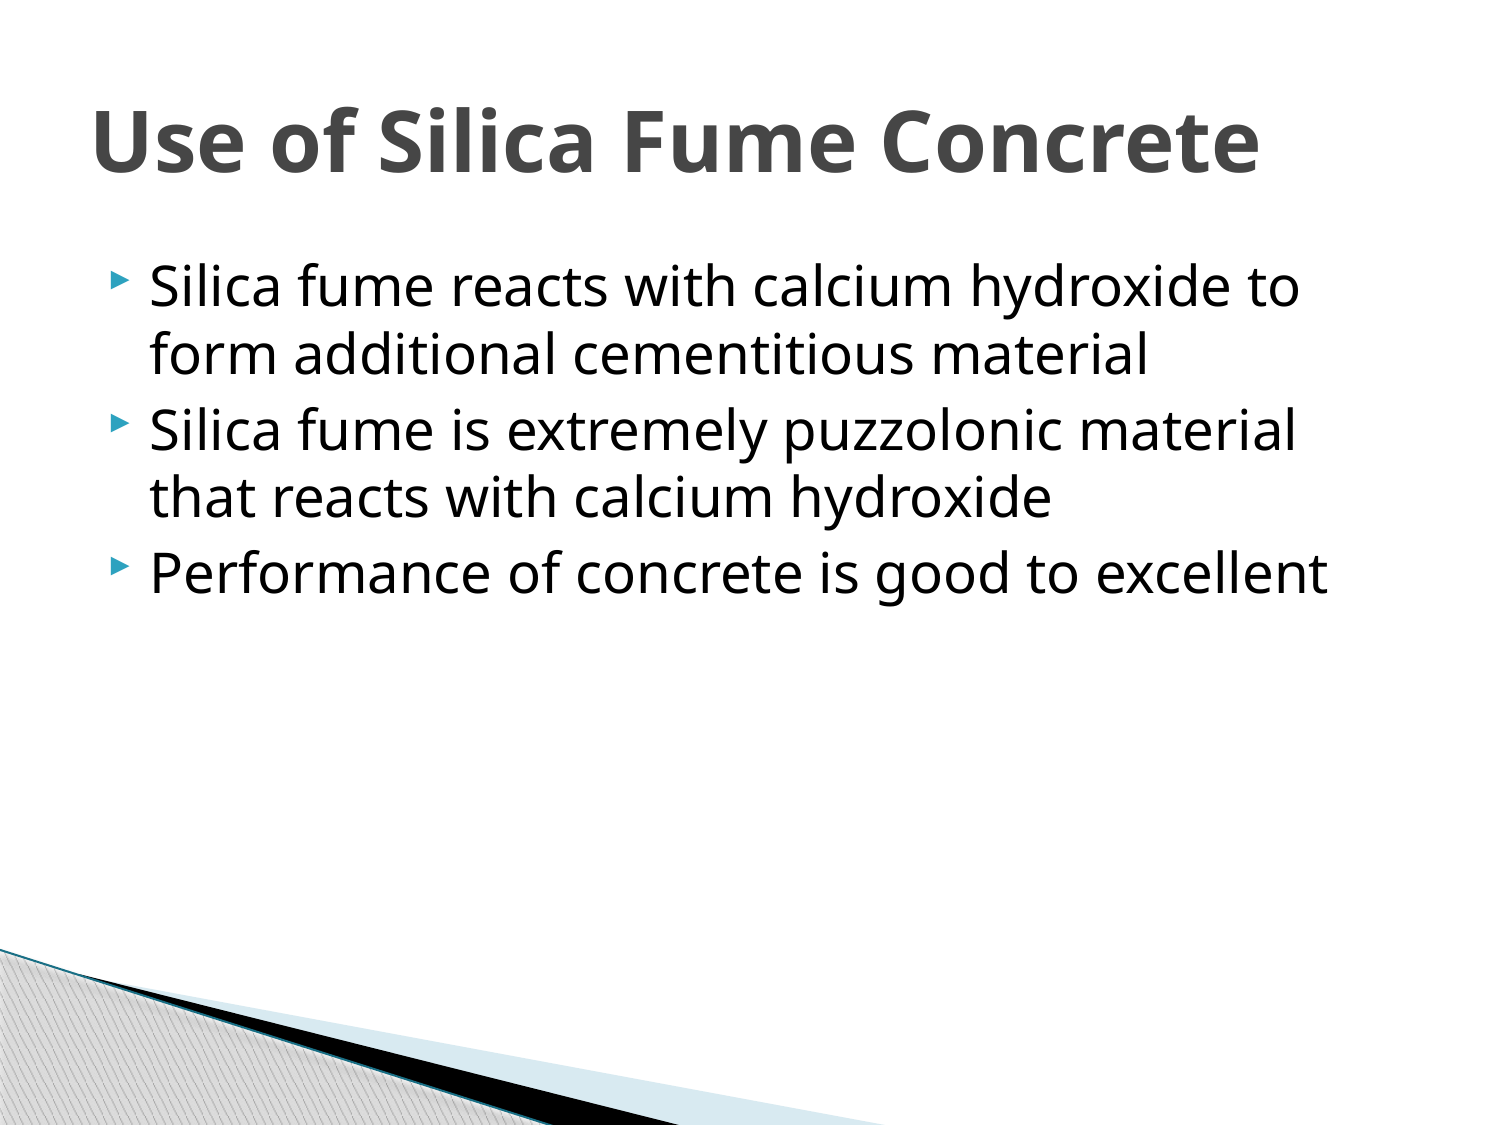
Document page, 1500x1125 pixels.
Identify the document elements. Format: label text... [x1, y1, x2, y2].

title Use of Silica Fume Concrete [75, 45, 1425, 233]
list Silica fume reacts with calcium hydroxide to form additional cementitious material Silica fume is extremely puzzolonic material that reacts with calcium hydroxide Performance of concrete is good to excellent [75, 243, 1425, 986]
